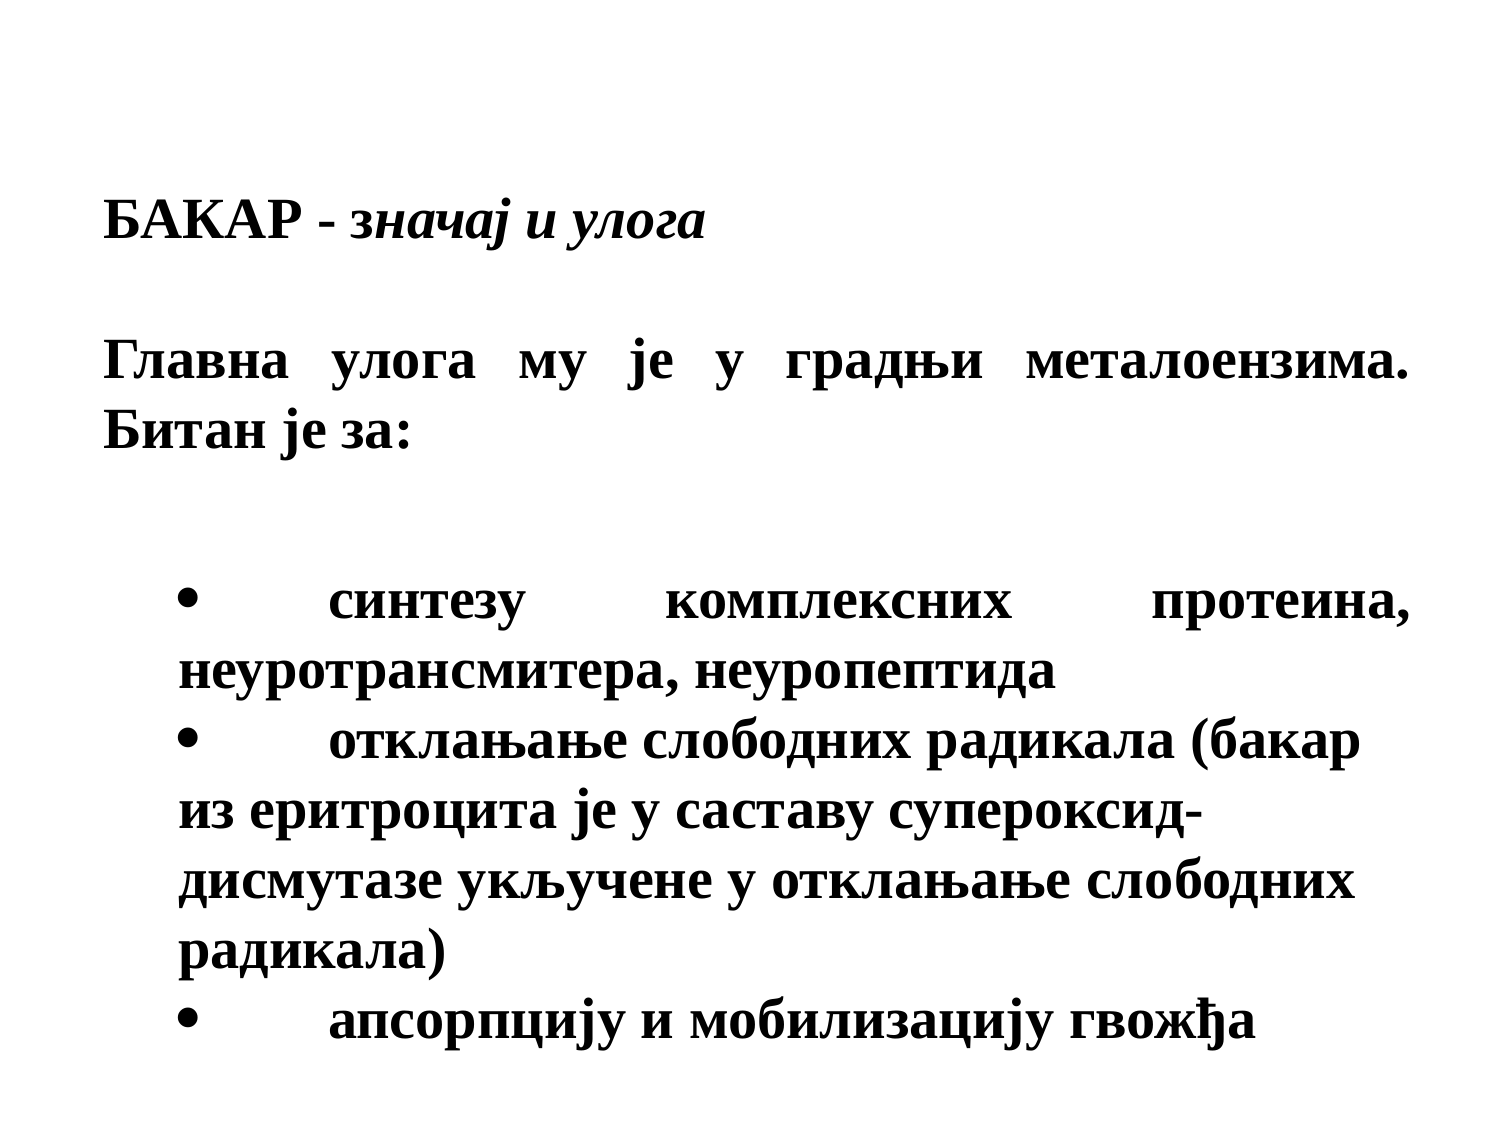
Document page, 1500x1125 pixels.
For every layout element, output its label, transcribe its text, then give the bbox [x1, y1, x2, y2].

text_box БАКАР - значај и улога Главна улога му је у градњи металоензима. Битан је за: · синтезу комплексних протеина, неуротрансмитера, неуропептида · отклањање слободних радикала (бакар из еритроцита је у саставу супероксид-дисмутазе укључене у отклањање слободних радикала) · апсорпцију и мобилизацију гвожђа [88, 172, 1426, 1058]
